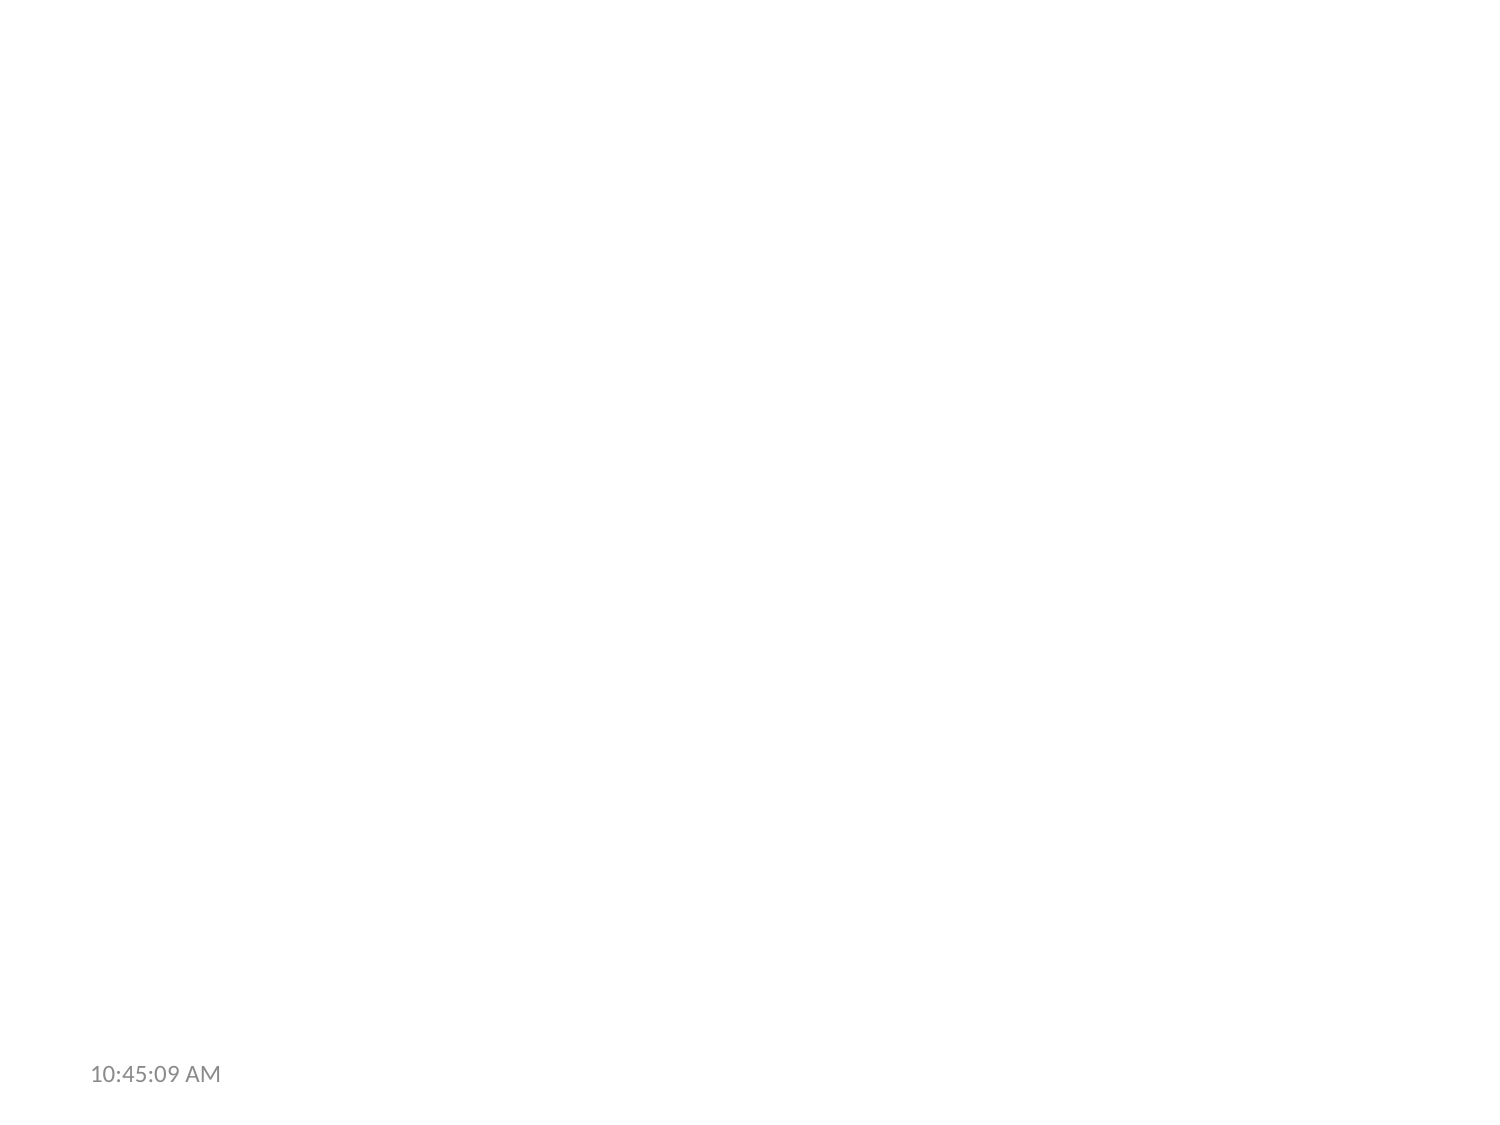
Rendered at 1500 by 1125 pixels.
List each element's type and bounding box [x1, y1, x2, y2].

slide_number [75, 1042, 425, 1103]
